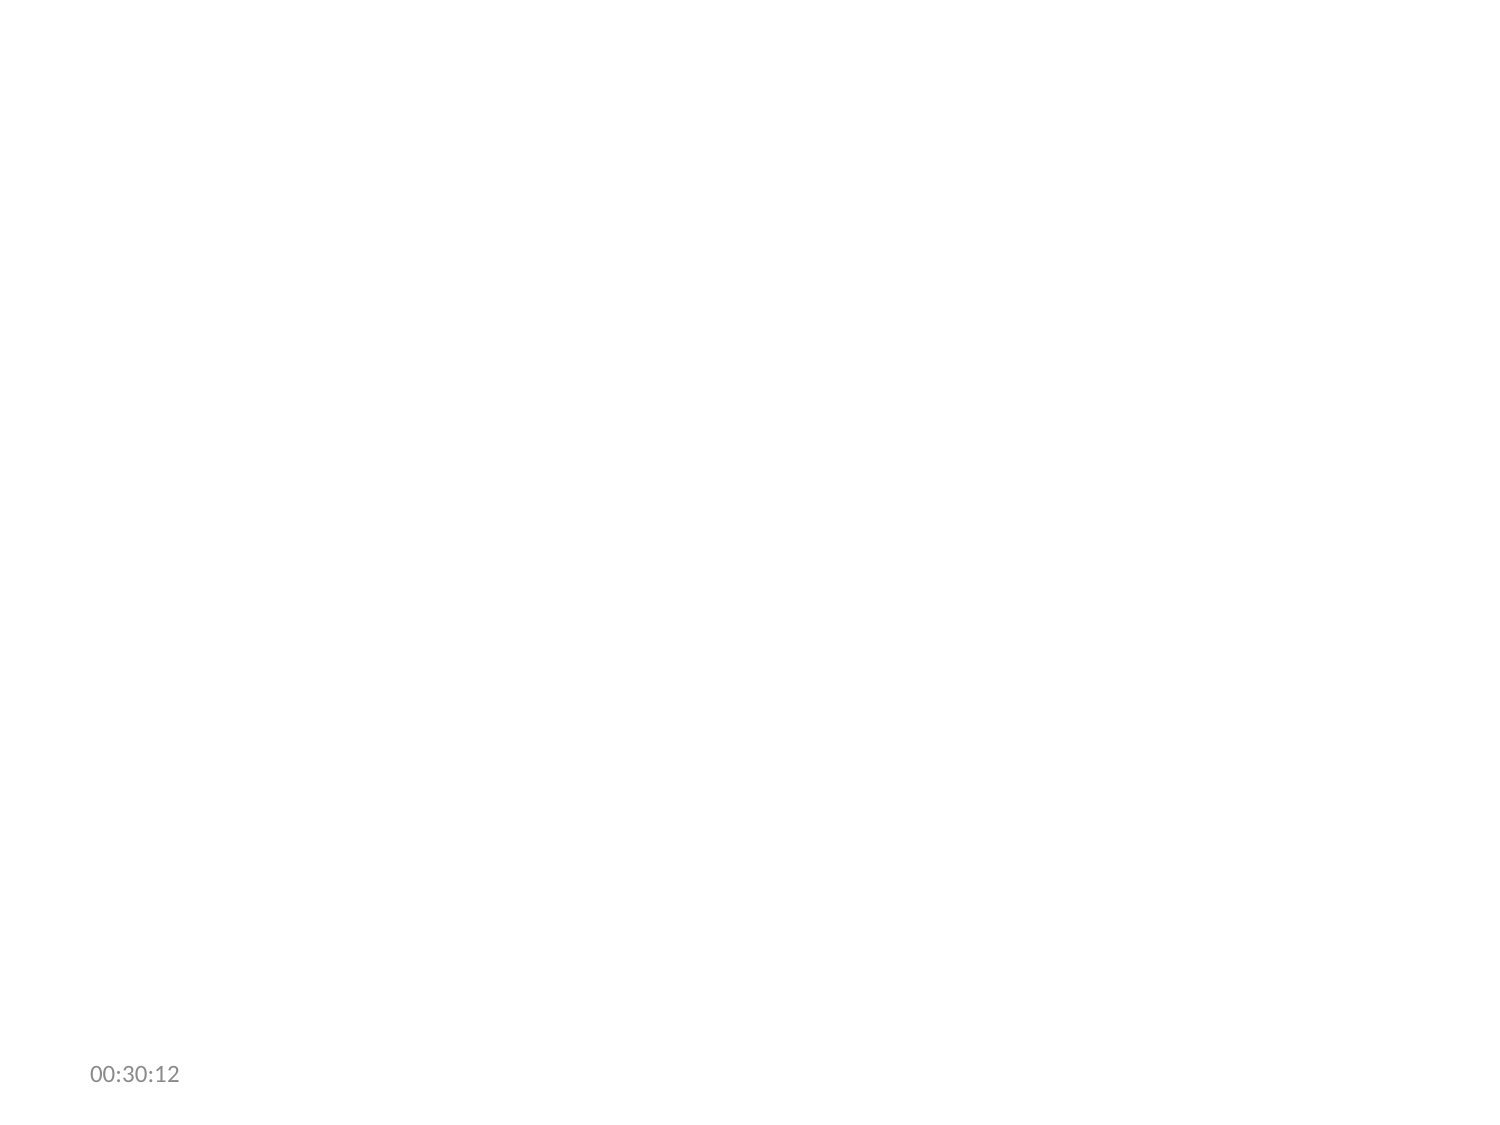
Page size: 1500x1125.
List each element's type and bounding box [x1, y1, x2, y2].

slide_number [75, 1042, 425, 1103]
